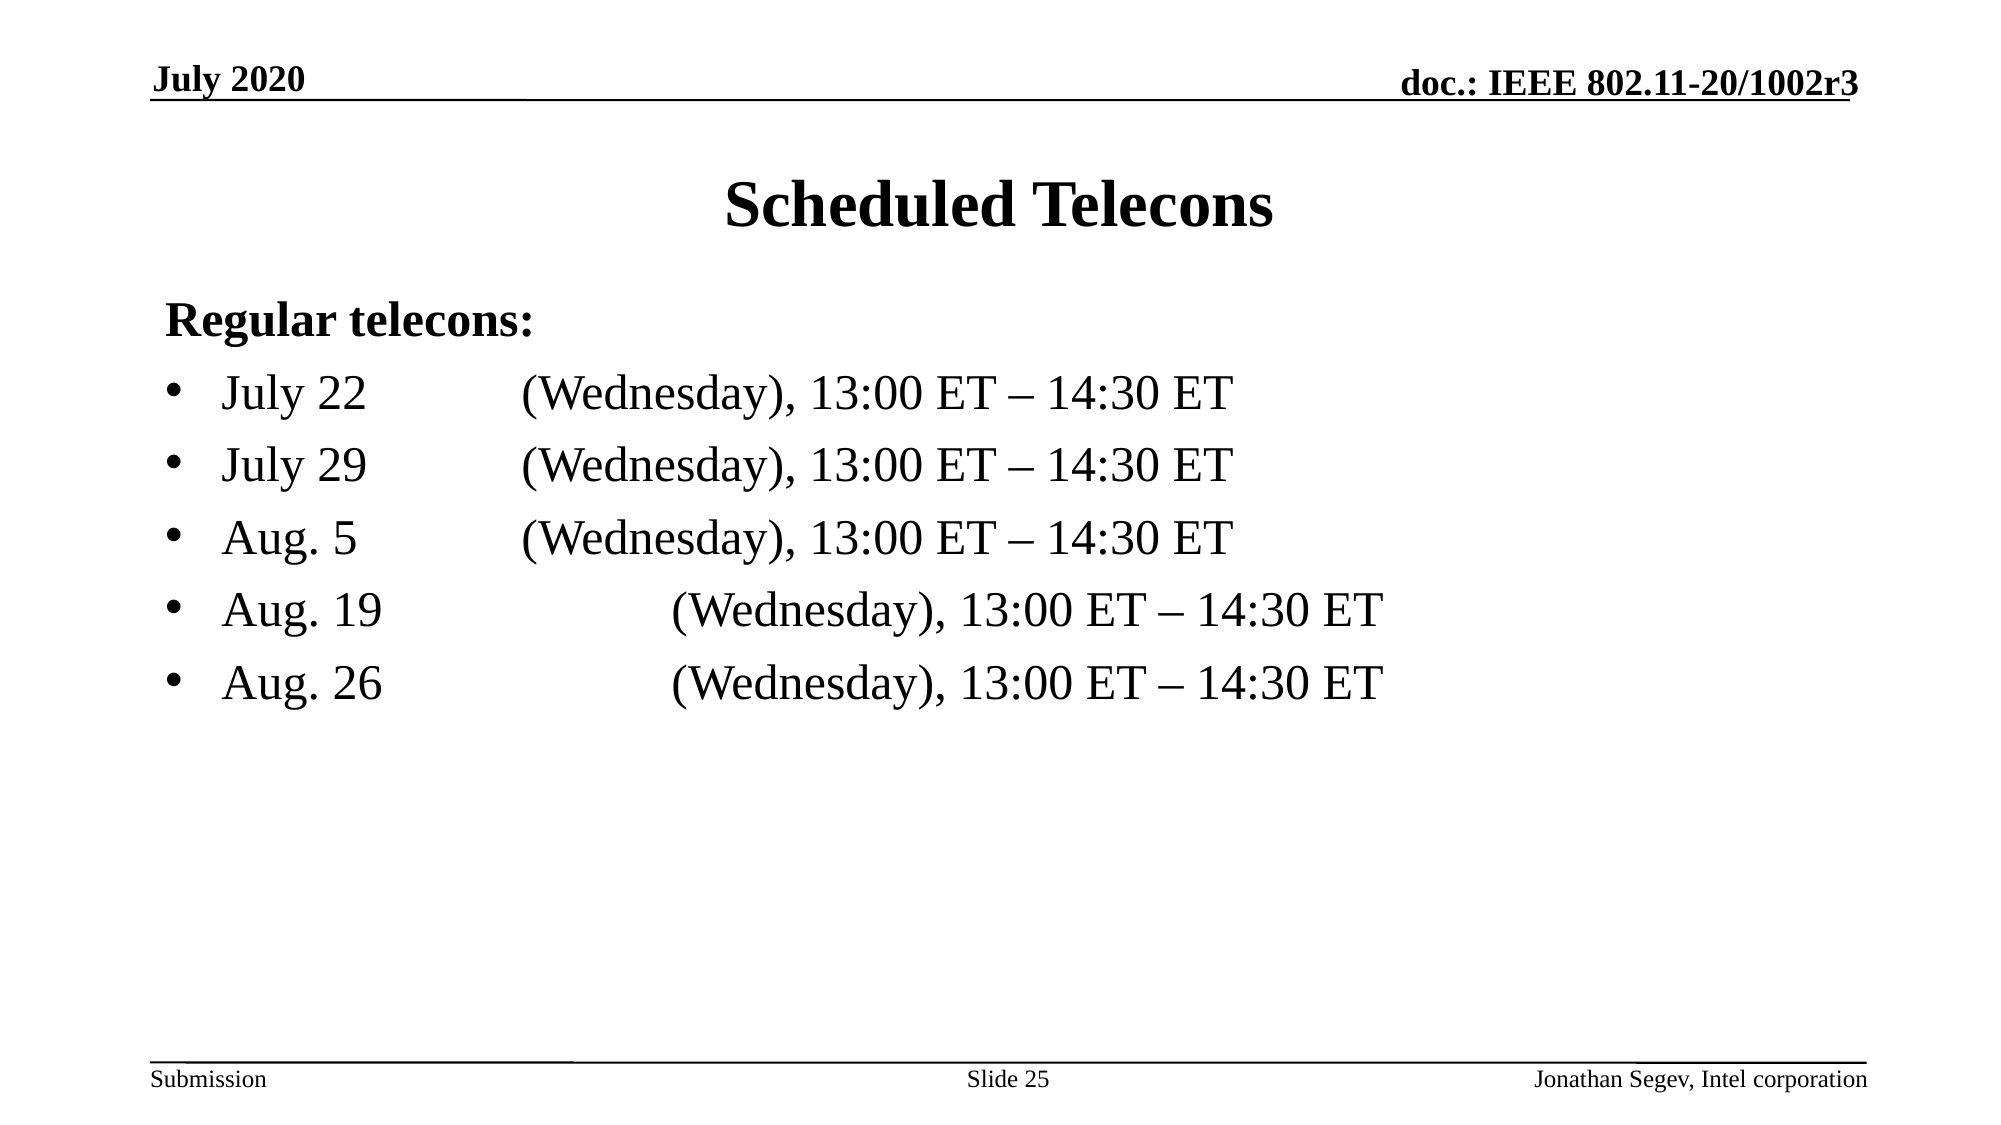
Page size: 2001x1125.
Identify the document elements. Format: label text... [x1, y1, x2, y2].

title Scheduled Telecons [149, 112, 1850, 278]
slide_number Slide 25 [950, 1061, 1067, 1123]
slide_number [152, 54, 563, 100]
list Regular telecons: July 22 (Wednesday), 13:00 ET – 14:30 ET July 29 (Wednesday), 13:00 ET – 14:30 ET Aug. 5 (Wednesday), 13:00 ET – 14:30 ET Aug. 19 (Wednesday), 13:00 ET – 14:30 ET Aug. 26 (Wednesday), 13:00 ET – 14:30 ET [149, 278, 1850, 670]
footer Jonathan Segev, Intel corporation [1171, 1061, 1869, 1093]
